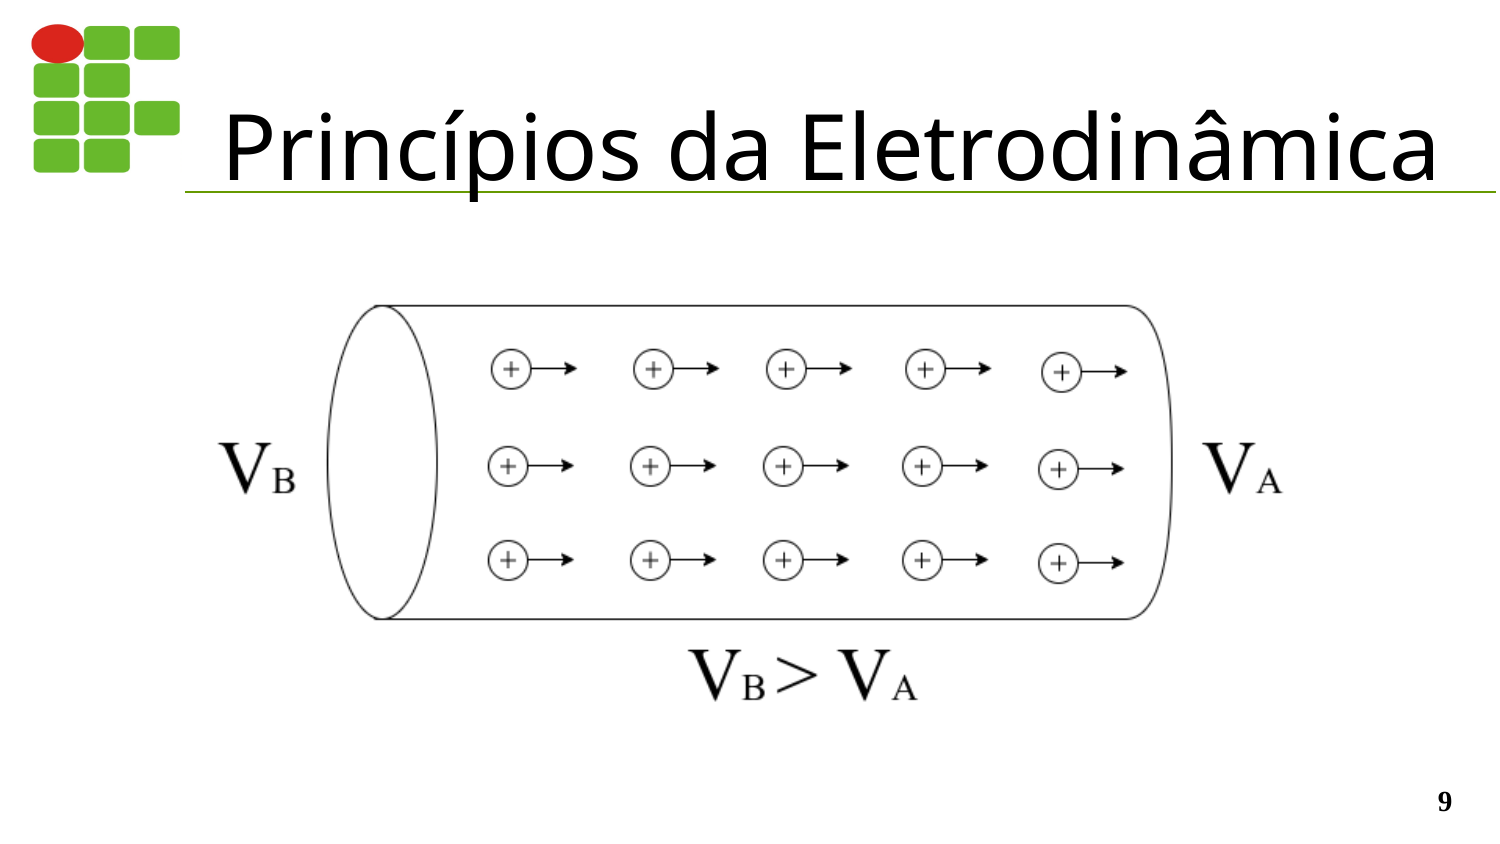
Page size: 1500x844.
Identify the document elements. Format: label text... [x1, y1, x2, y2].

title Princípios da Eletrodinâmica [206, 26, 1468, 207]
picture [29, 23, 182, 174]
picture [202, 299, 1298, 719]
text_box ‹#› [1155, 768, 1468, 825]
